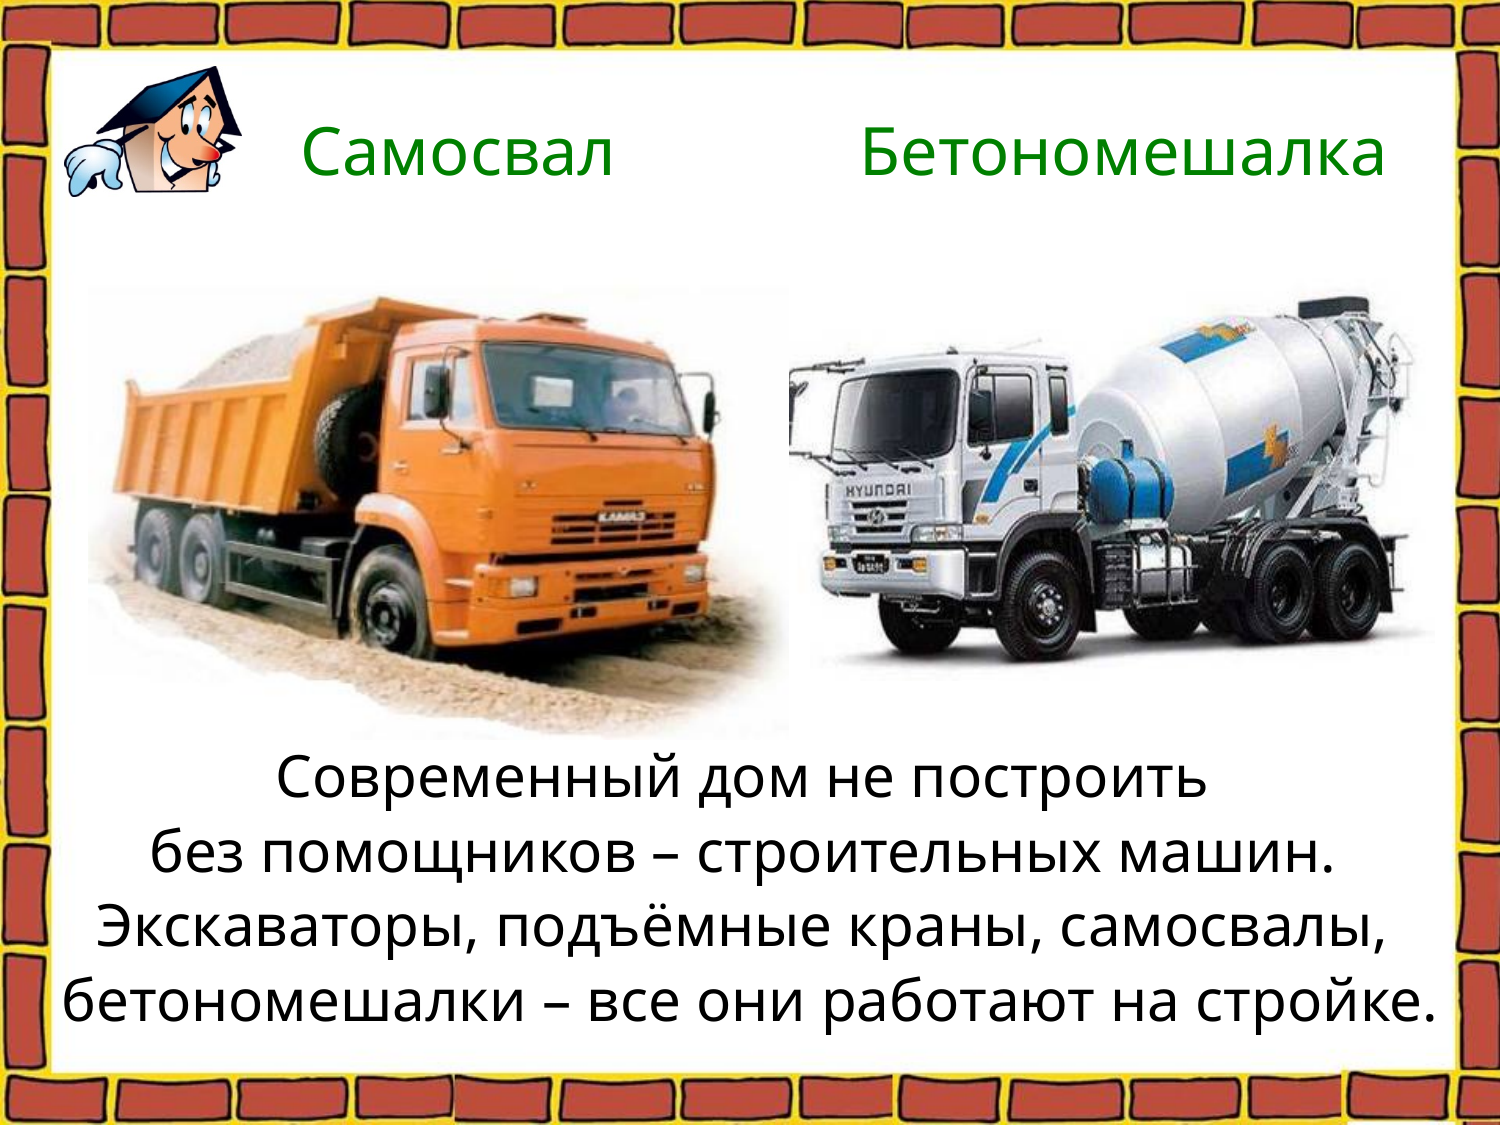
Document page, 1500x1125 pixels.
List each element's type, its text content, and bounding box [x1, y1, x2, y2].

picture [0, 0, 1500, 1125]
text_box Бетономешалка [844, 101, 1404, 197]
text_box Самосвал [285, 101, 632, 196]
list Современный дом не построить без помощников – строительных машин. Экскаваторы, подъёмные краны, самосвалы, бетономешалки – все они работают на стройке. [40, 739, 1460, 1125]
